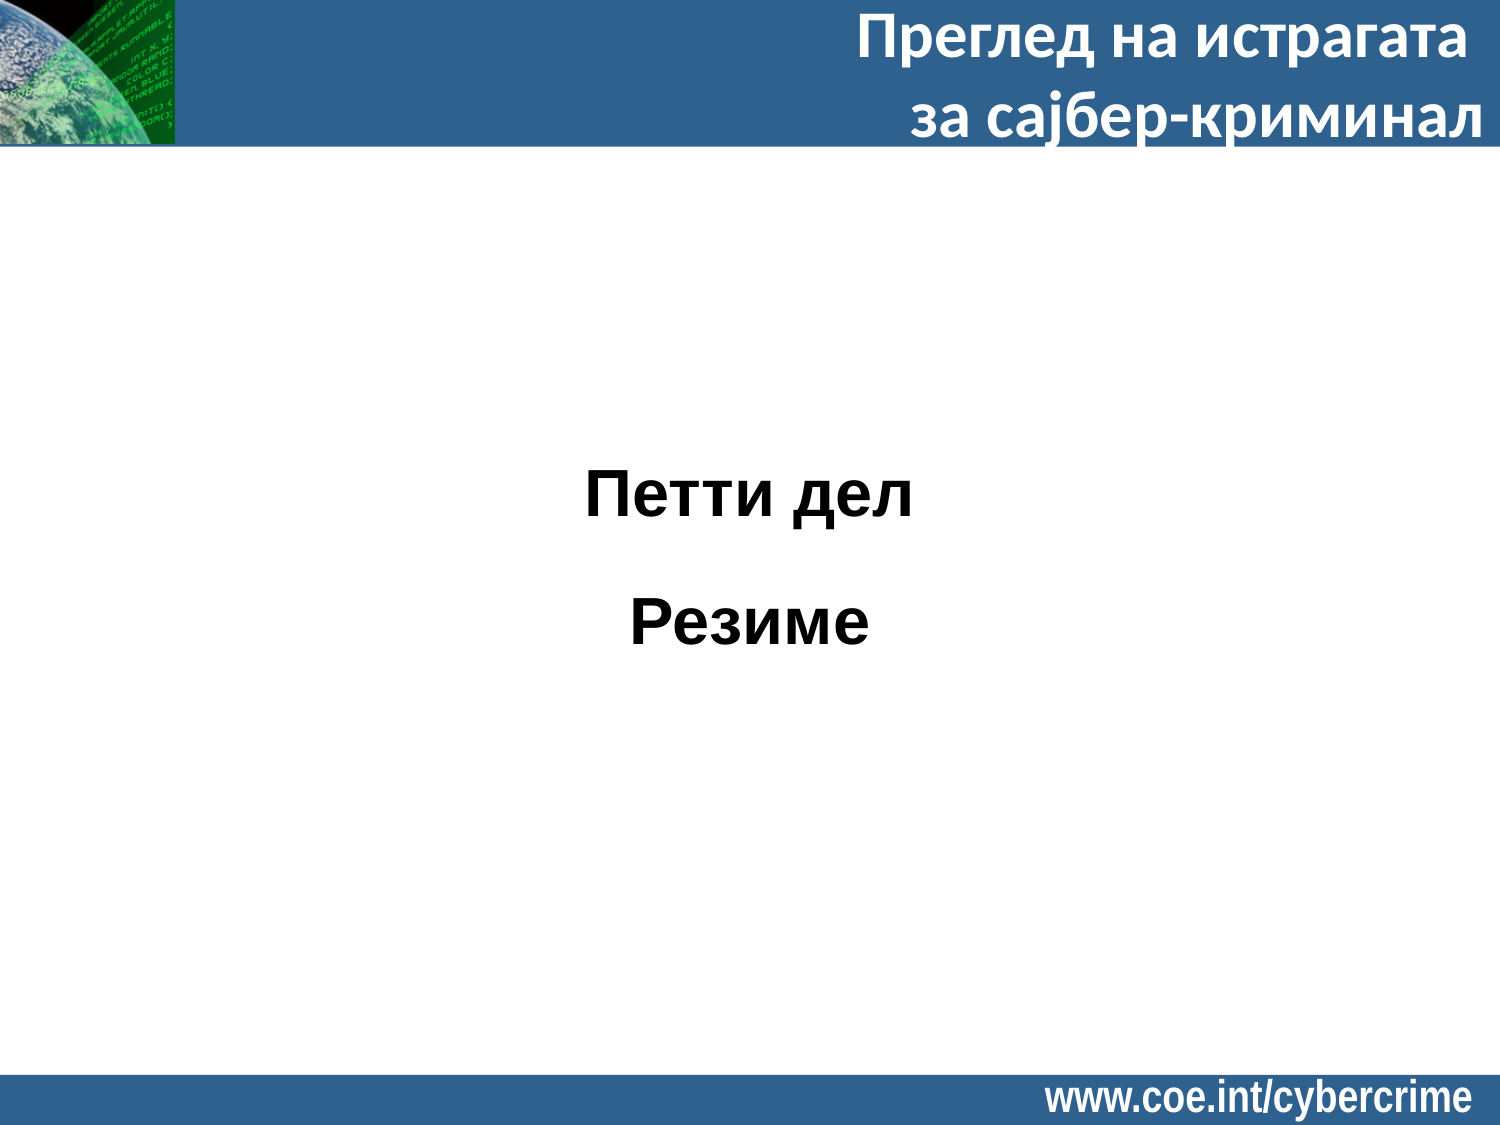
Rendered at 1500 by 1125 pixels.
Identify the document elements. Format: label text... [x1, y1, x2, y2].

text_box www.coe.int/cybercrime [1030, 1059, 1500, 1125]
picture [0, 0, 175, 144]
text_box Петти дел Резиме [50, 457, 1450, 665]
text_box [0, 1073, 1030, 1125]
text_box Преглед на истрагата за сајбер-криминал [177, 0, 1500, 149]
